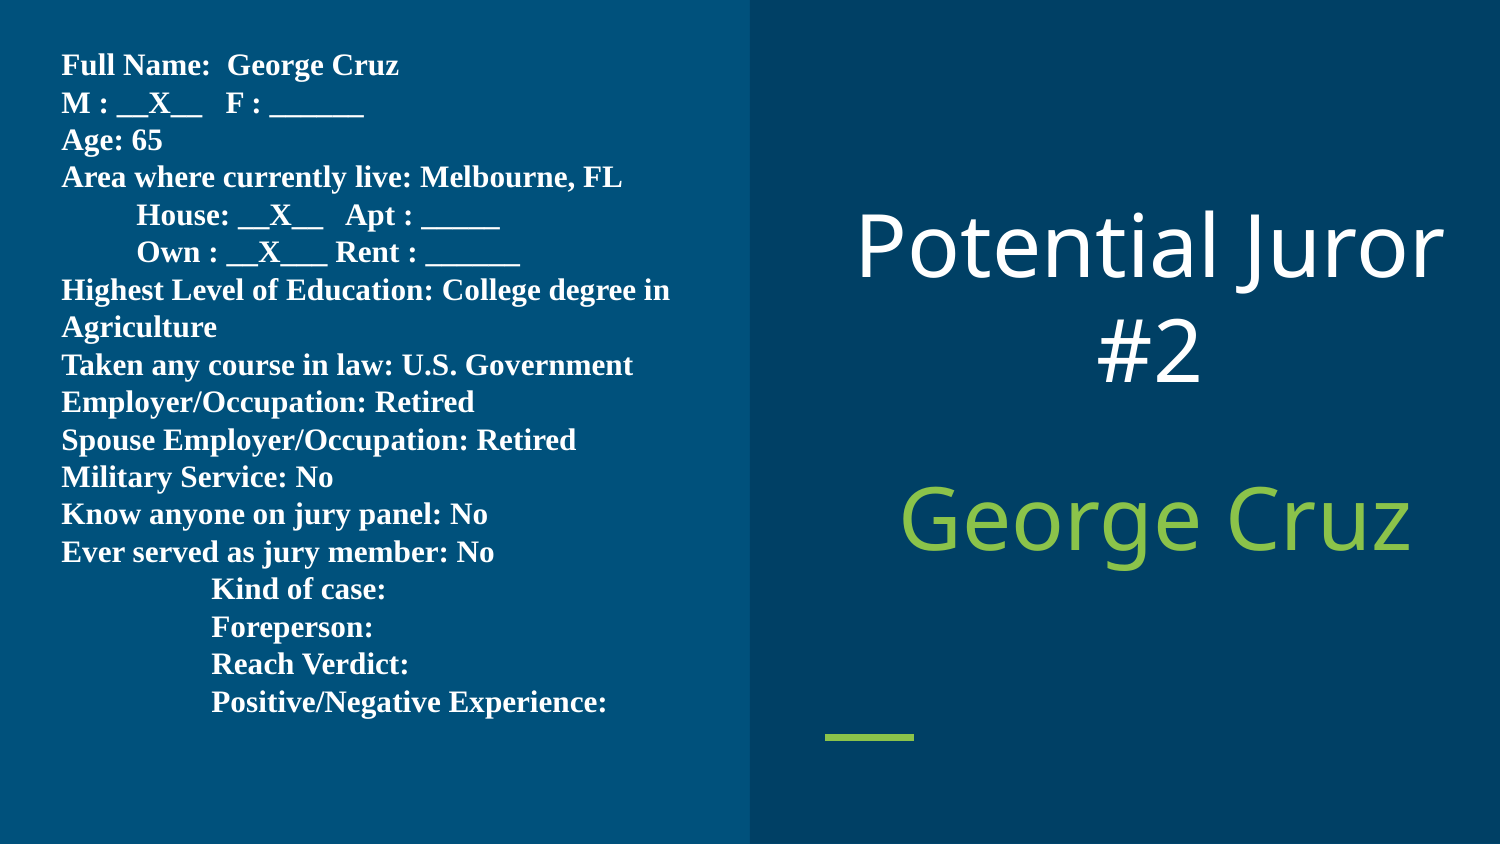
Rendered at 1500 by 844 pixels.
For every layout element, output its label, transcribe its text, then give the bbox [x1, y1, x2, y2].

text_box Full Name: George Cruz M : __X__ F : ______ Age: 65 Area where currently live: Melbourne, FL House: __X__ Apt : _____ Own : __X___ Rent : ______ Highest Level of Education: College degree in Agriculture Taken any course in law: U.S. Government Employer/Occupation: Retired Spouse Employer/Occupation: Retired Military Service: No Know anyone on jury panel: No Ever served as jury member: No Kind of case: Foreperson: Reach Verdict: Positive/Negative Experience: [46, 29, 689, 734]
title Potential Juror #2 [818, 174, 1482, 422]
subtitle George Cruz [841, 448, 1470, 669]
